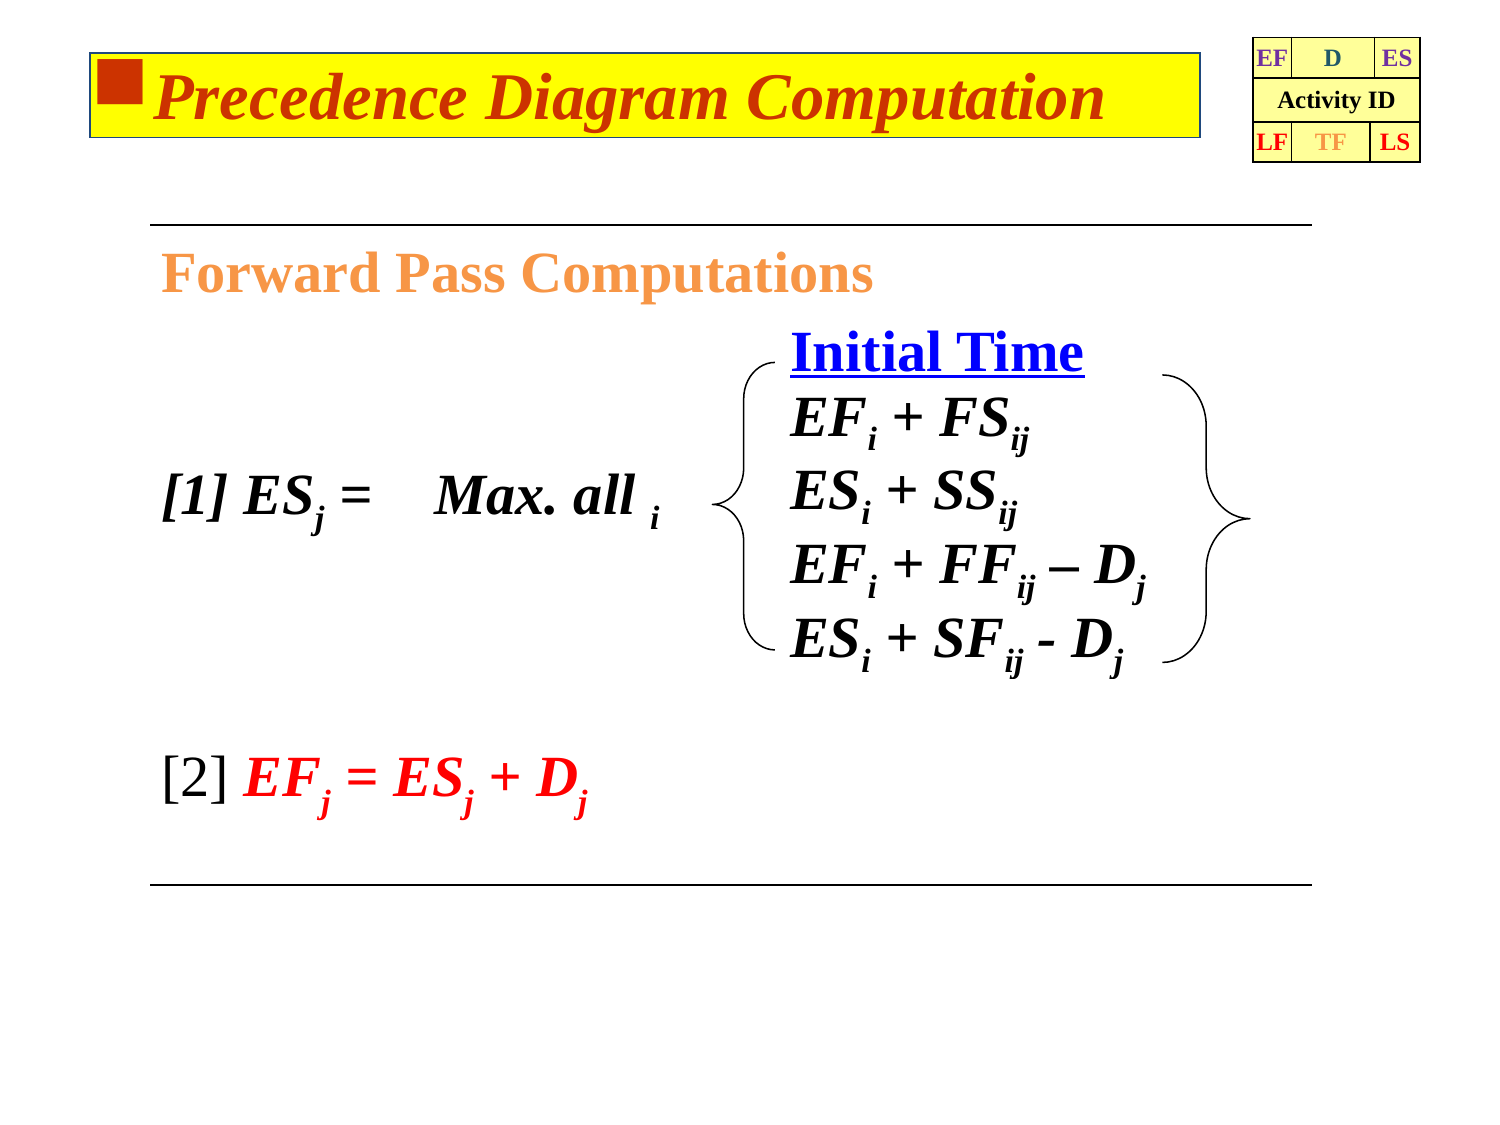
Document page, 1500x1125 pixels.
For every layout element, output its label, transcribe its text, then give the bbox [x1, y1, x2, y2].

table_cell TF [1292, 123, 1369, 161]
table_header EF [1254, 38, 1291, 77]
table_cell [2] EFj = ESj + Dj [150, 679, 1312, 884]
text_box Precedence Diagram Computation [89, 52, 1200, 138]
table_cell LS [1371, 123, 1419, 161]
table_cell [697, 319, 779, 679]
table_cell Max. all i [423, 319, 697, 679]
text_box [1162, 374, 1250, 663]
table_header Forward Pass Computations [150, 226, 1312, 319]
table_header D [1292, 38, 1374, 77]
table_cell Initial Time EFi + FSij ESi + SSij EFi + FFij – Dj ESi + SFij - Dj [779, 319, 1312, 679]
table_cell LF [1254, 123, 1291, 161]
table_cell [1] ESj = [150, 319, 423, 679]
table_cell Activity ID [1254, 79, 1419, 121]
text_box [712, 362, 775, 650]
table_header ES [1375, 38, 1419, 77]
